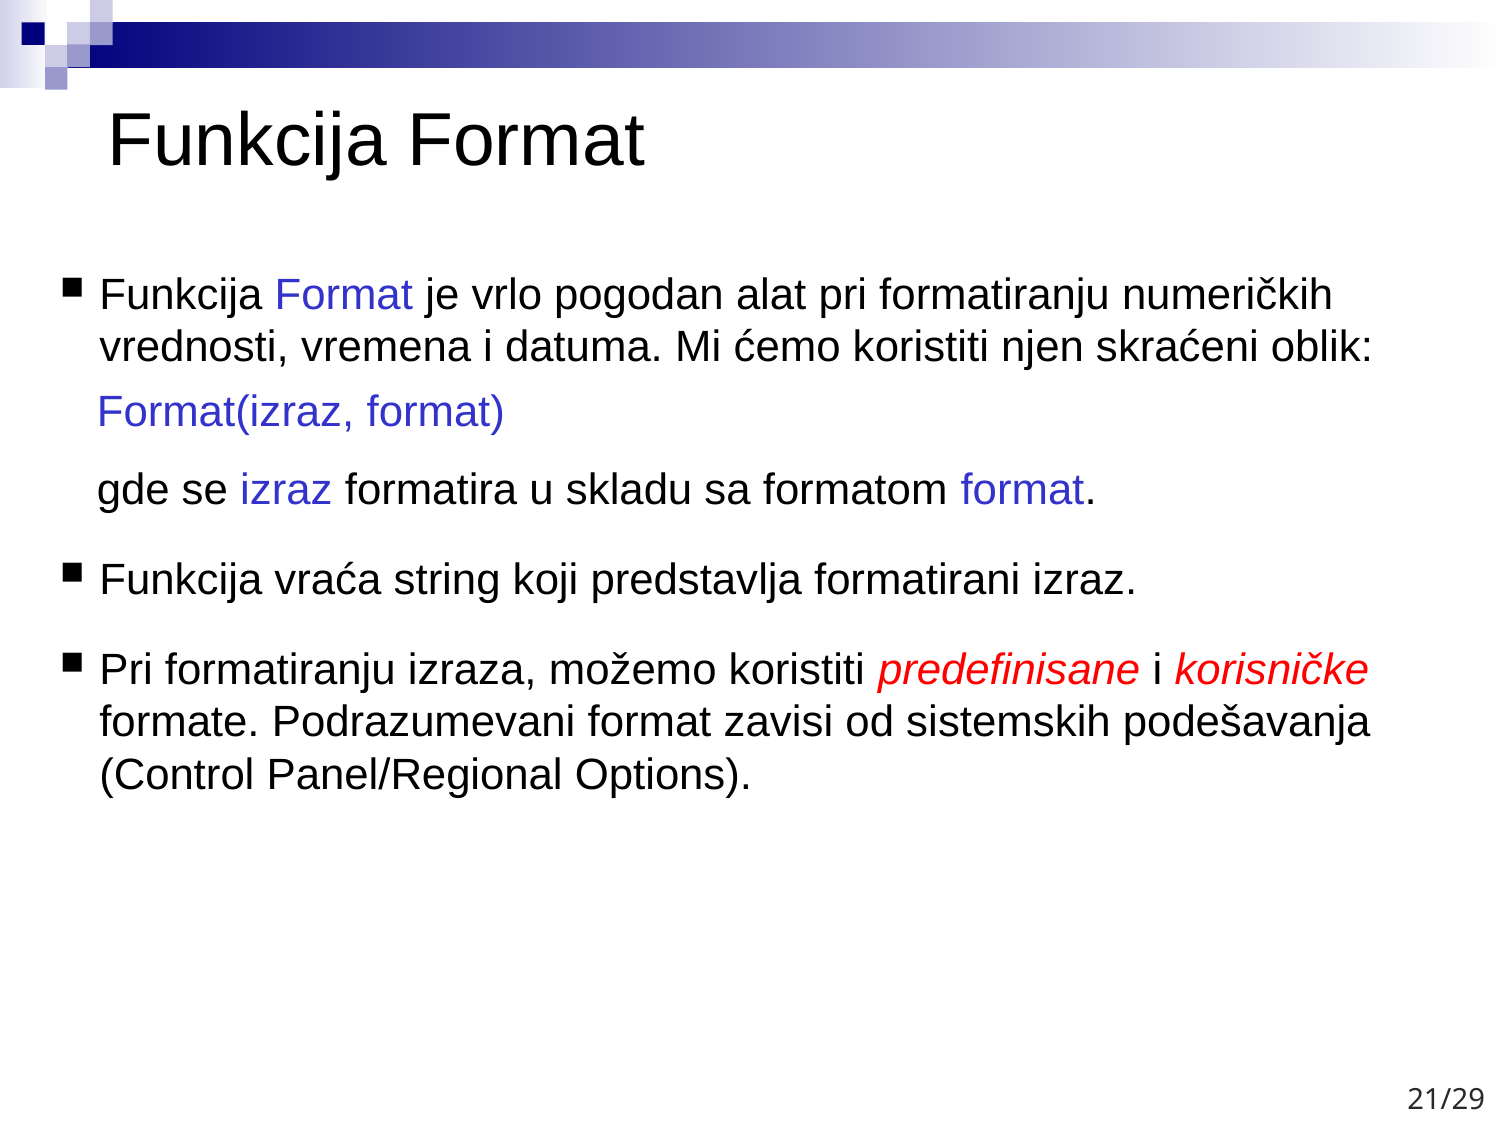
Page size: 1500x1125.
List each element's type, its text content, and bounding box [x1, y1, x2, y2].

title Funkcija Format [92, 75, 680, 197]
list Funkcija Format je vrlo pogodan alat pri formatiranju numeričkih vrednosti, vremena i datuma. Mi ćemo koristiti njen skraćeni oblik: Format(izraz, format) gde se izraz formatira u skladu sa formatom format. Funkcija vraća string koji predstavlja formatirani izraz. Pri formatiranju izraza, možemo koristiti predefinisane i korisničke formate. Podrazumevani format zavisi od sistemskih podešavanja (Control Panel/Regional Options). [45, 257, 1454, 809]
text_box 21/29 [1374, 1072, 1500, 1123]
